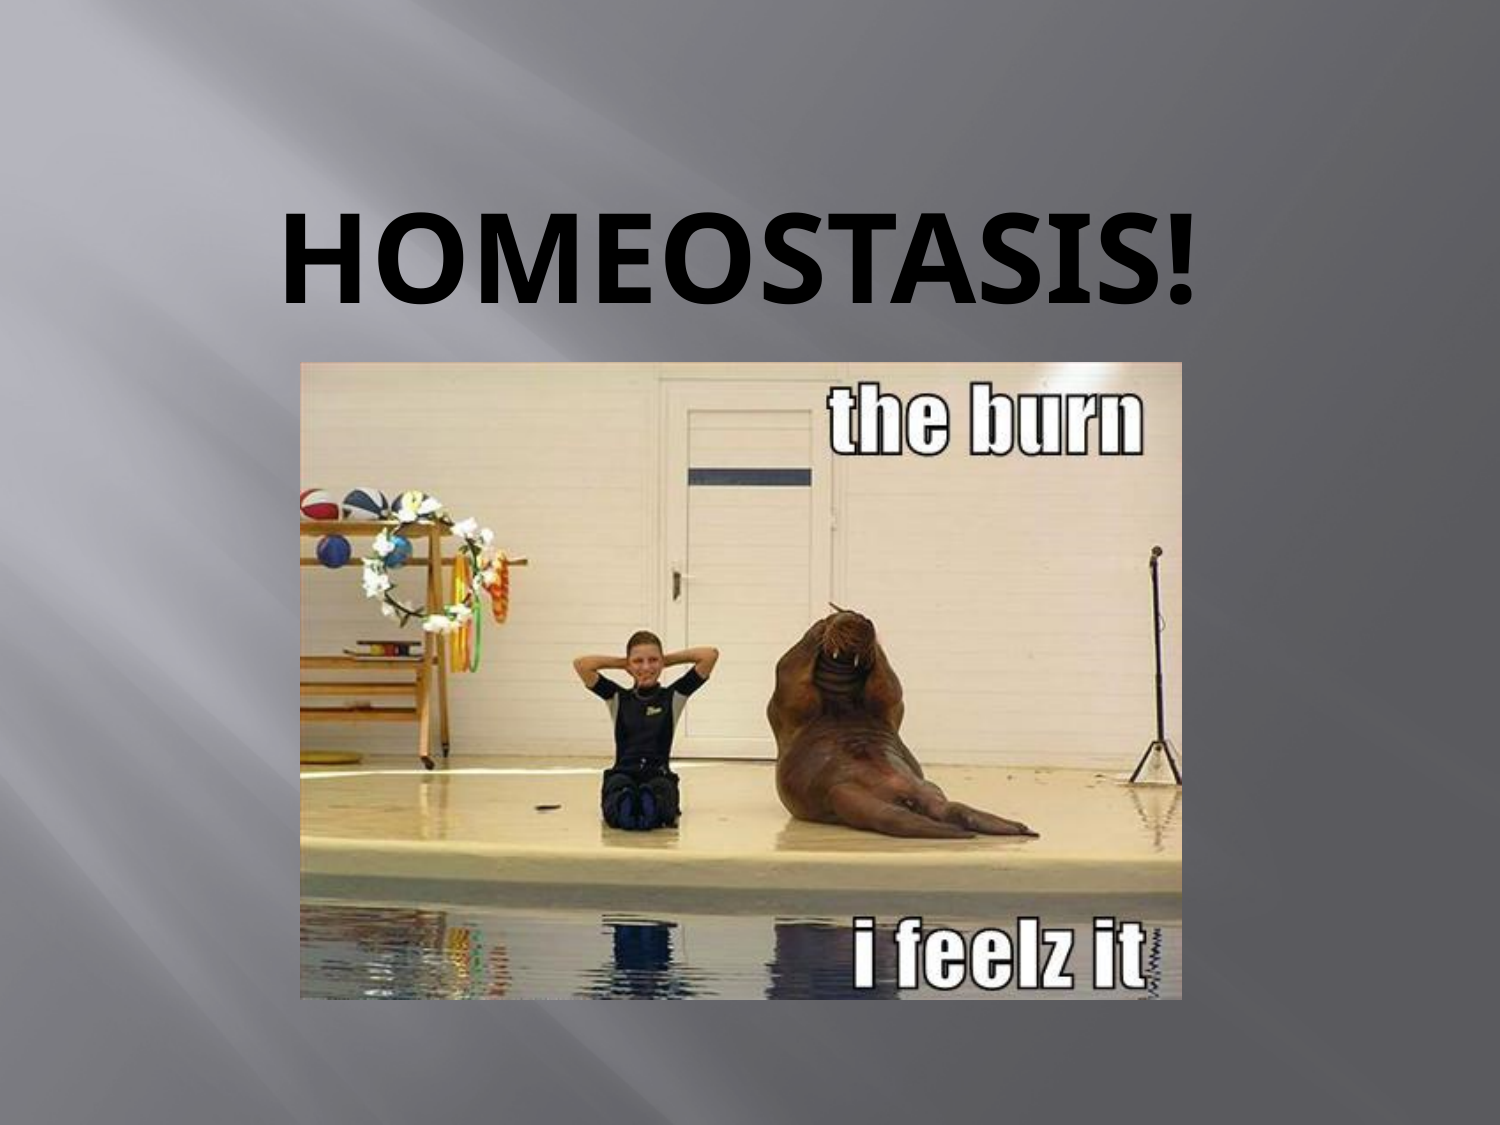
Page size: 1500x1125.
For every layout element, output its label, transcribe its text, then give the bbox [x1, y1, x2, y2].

picture [299, 362, 1182, 1001]
title Homeostasis! [99, 87, 1375, 329]
